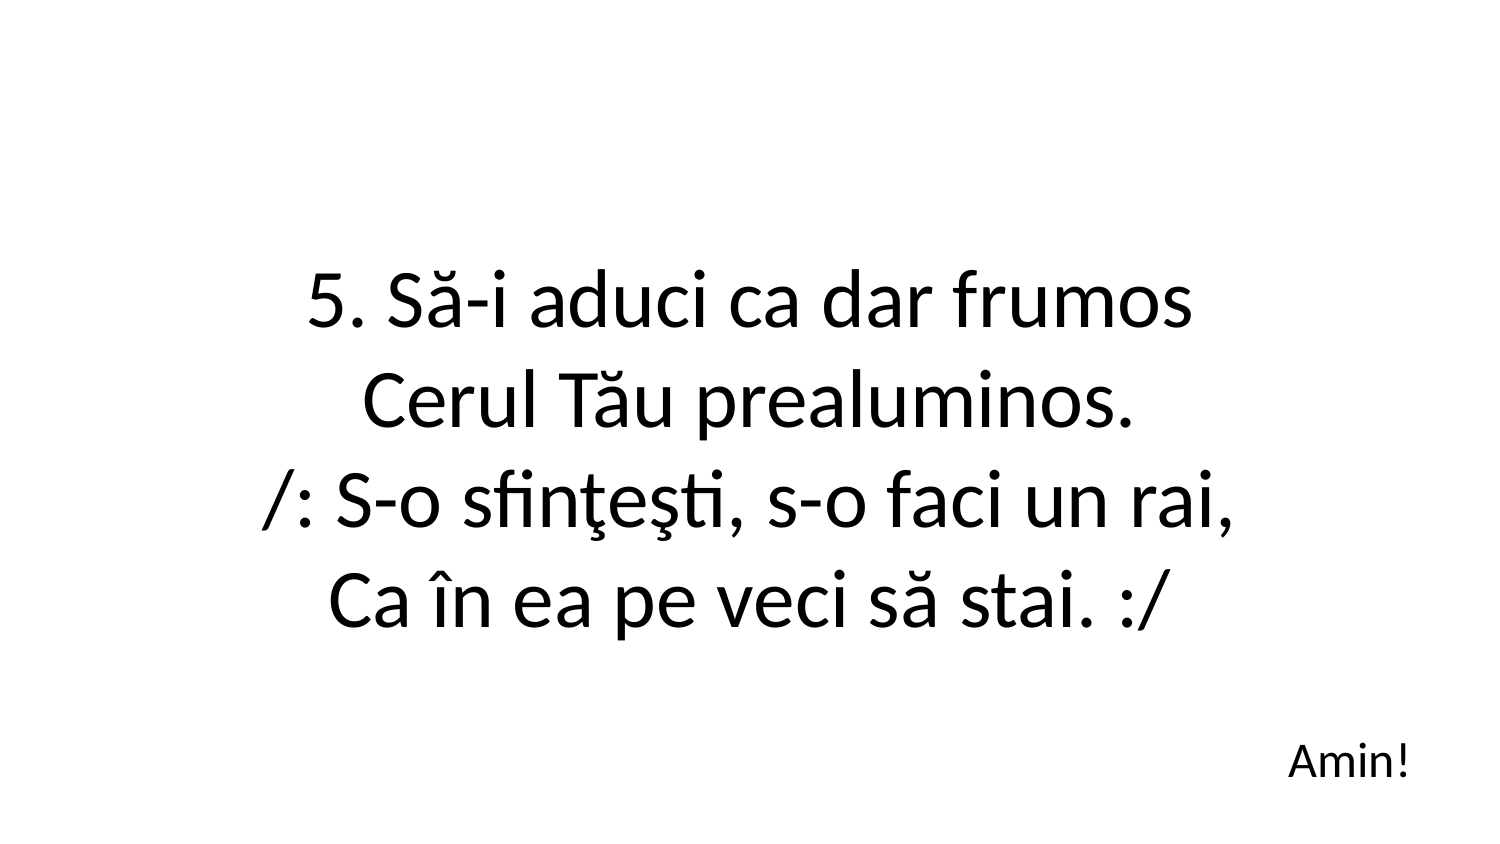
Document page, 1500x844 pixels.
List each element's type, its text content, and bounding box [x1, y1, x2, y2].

text_box 5. Să-i aduci ca dar frumos Cerul Tău prealuminos. /: S-o sfinţeşti, s-o faci un rai, Ca în ea pe veci să stai. :/ [247, 192, 1253, 652]
text_box Amin! [1273, 674, 1427, 795]
